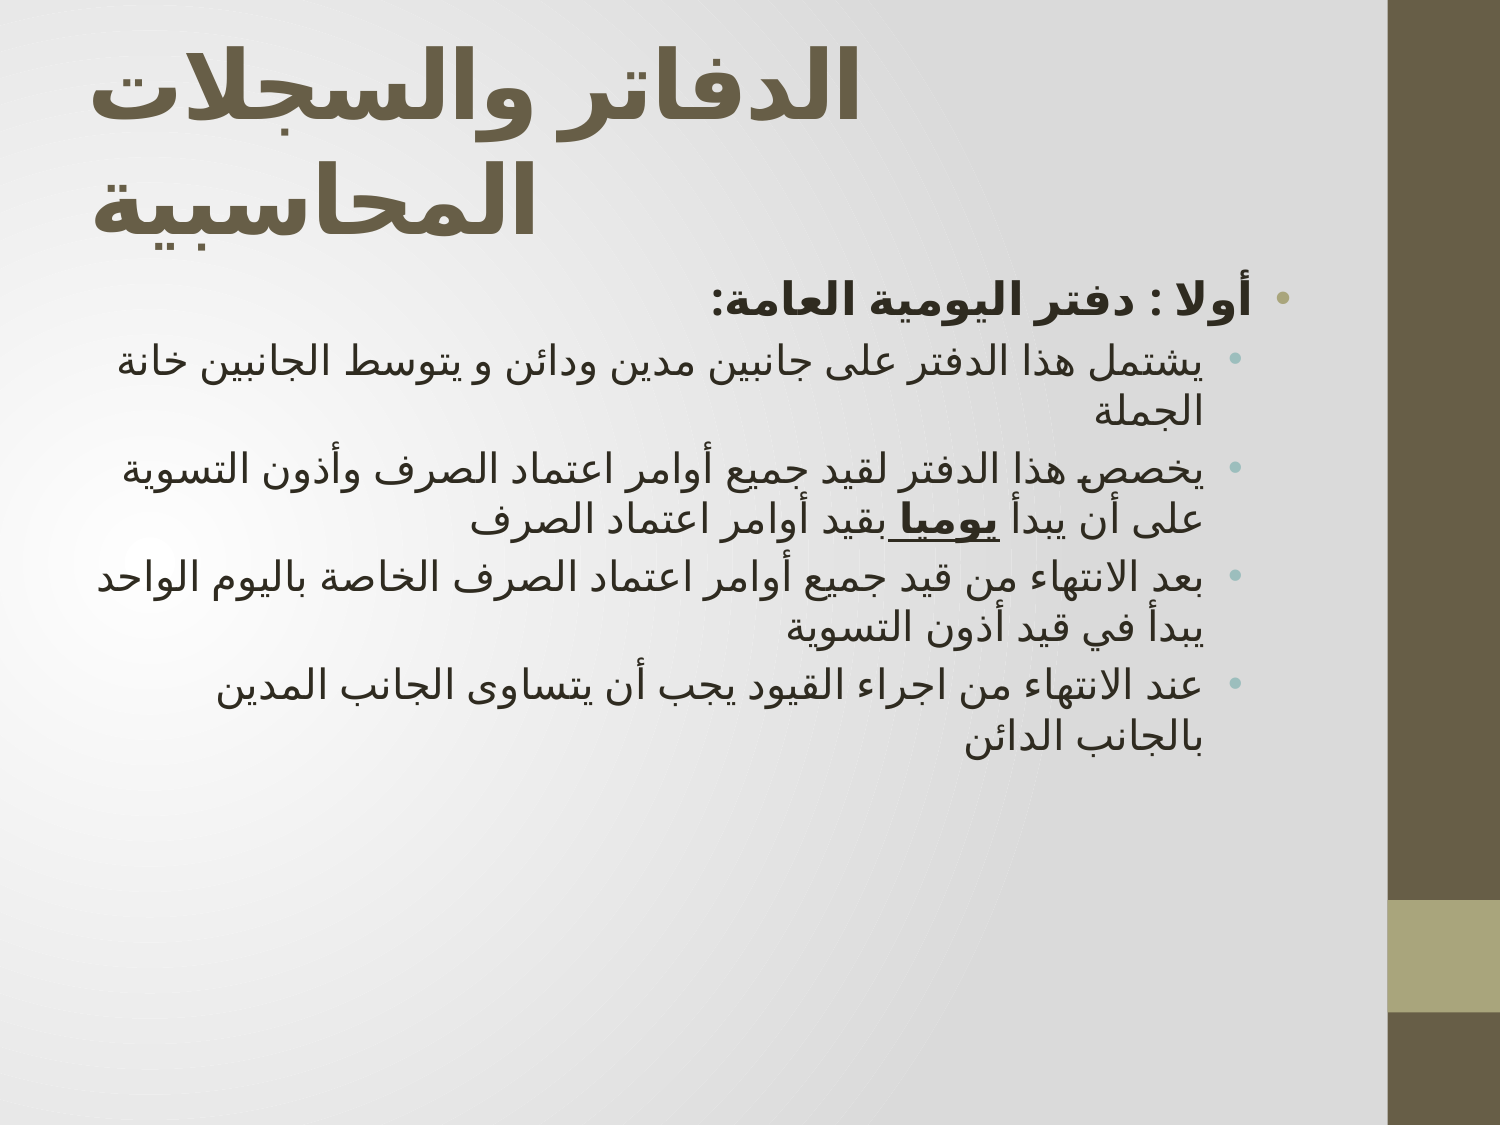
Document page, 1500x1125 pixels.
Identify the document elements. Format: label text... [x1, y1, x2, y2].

title الدفاتر والسجلات المحاسبية [75, 45, 1325, 233]
list أولا : دفتر اليومية العامة: يشتمل هذا الدفتر على جانبين مدين ودائن و يتوسط الجانبين خانة الجملة يخصص هذا الدفتر لقيد جميع أوامر اعتماد الصرف وأذون التسوية على أن يبدأ يوميا بقيد أوامر اعتماد الصرف بعد الانتهاء من قيد جميع أوامر اعتماد الصرف الخاصة باليوم الواحد يبدأ في قيد أذون التسوية عند الانتهاء من اجراء القيود يجب أن يتساوى الجانب المدين بالجانب الدائن [75, 262, 1325, 1050]
